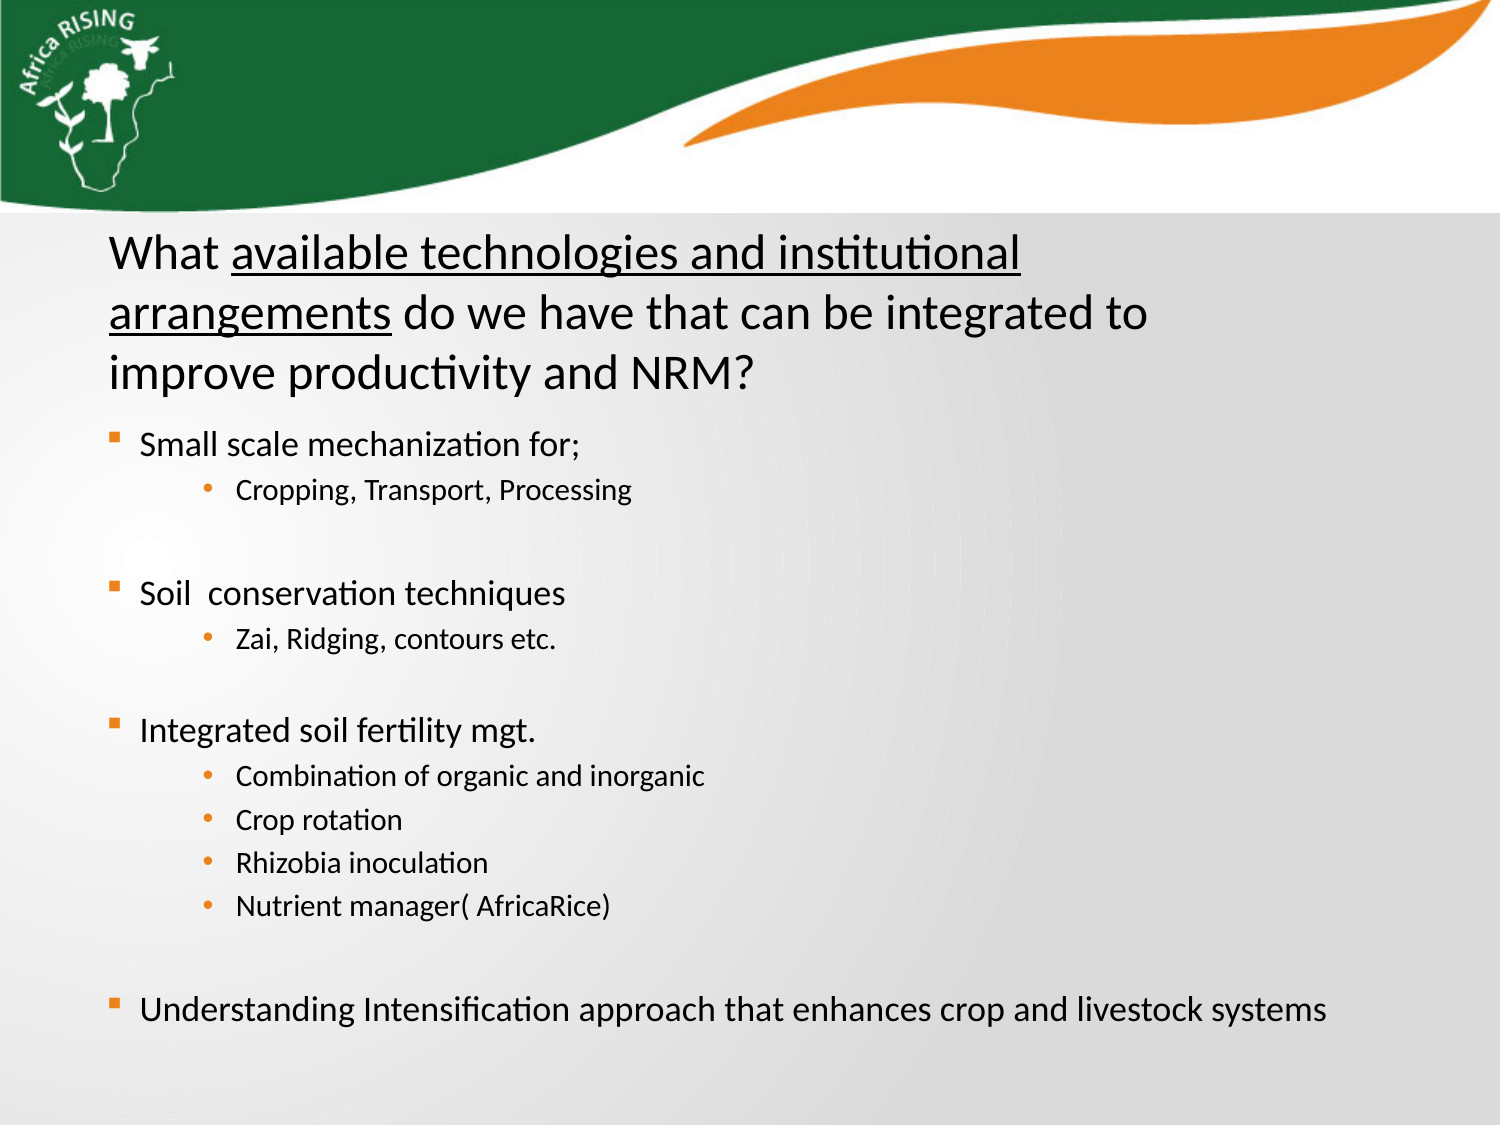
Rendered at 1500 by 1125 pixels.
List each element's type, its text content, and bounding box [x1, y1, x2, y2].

list What available technologies and institutional arrangements do we have that can be integrated to improve productivity and NRM? [75, 212, 1325, 400]
list Small scale mechanization for; Cropping, Transport, Processing Soil conservation techniques Zai, Ridging, contours etc. Integrated soil fertility mgt. Combination of organic and inorganic Crop rotation Rhizobia inoculation Nutrient manager( AfricaRice) Understanding Intensification approach that enhances crop and livestock systems [75, 412, 1350, 1075]
picture [0, 0, 1500, 213]
